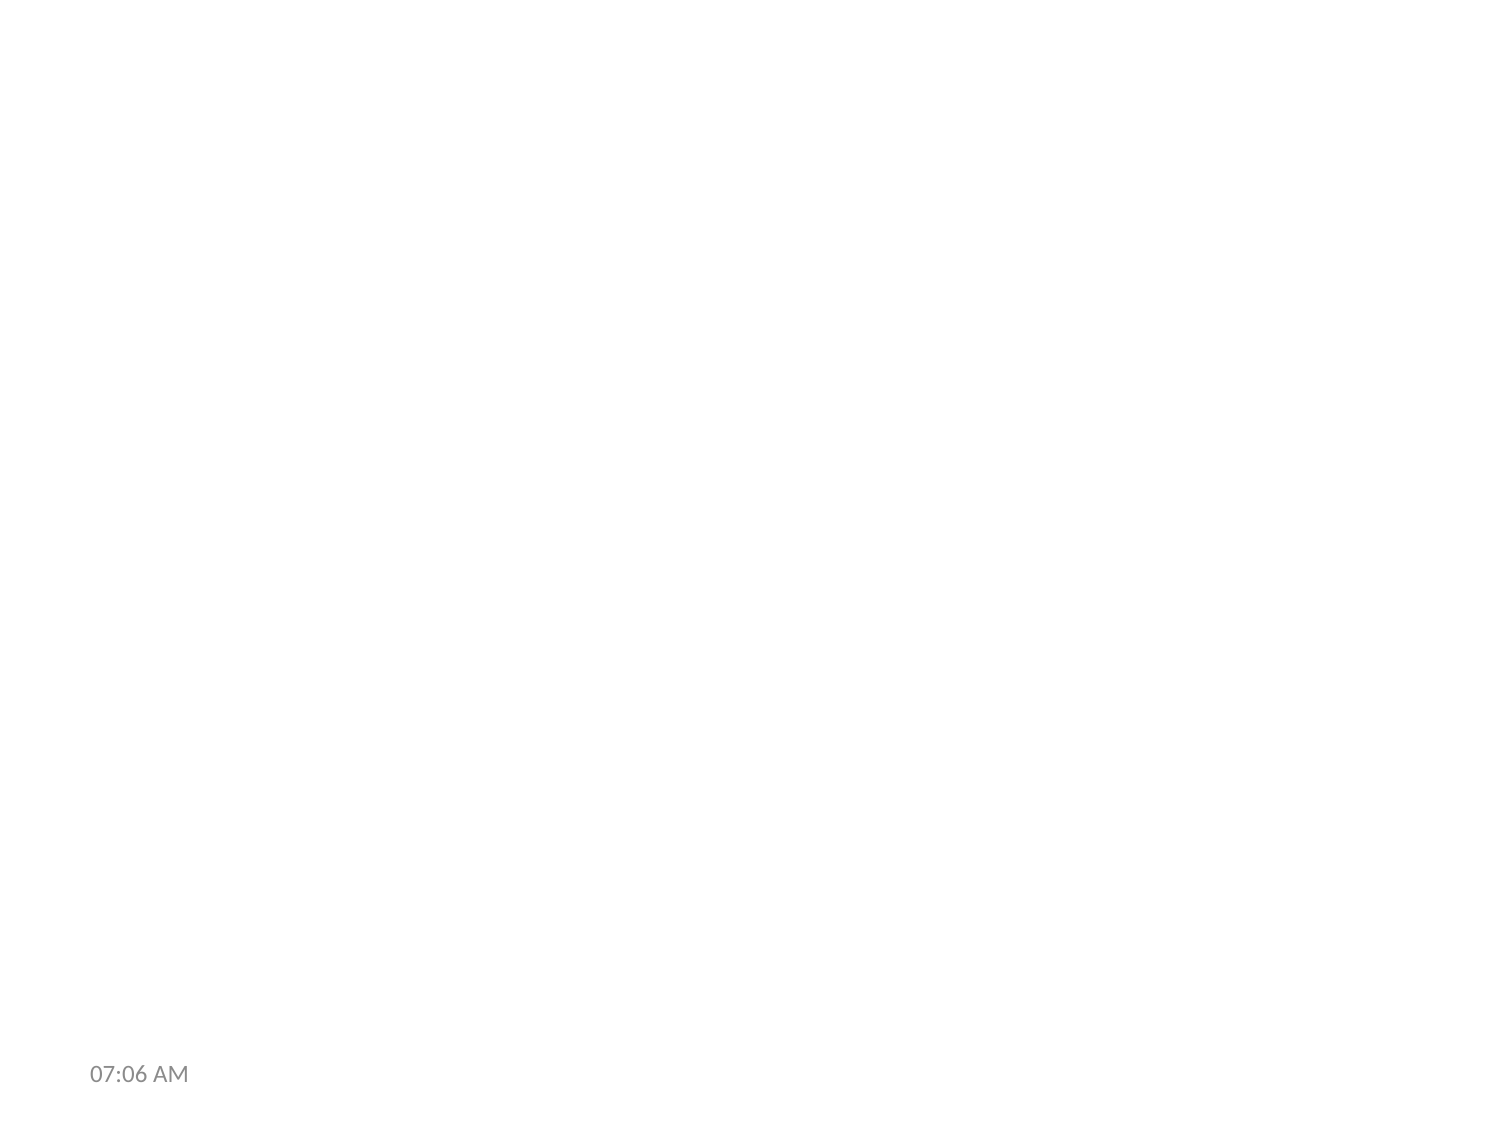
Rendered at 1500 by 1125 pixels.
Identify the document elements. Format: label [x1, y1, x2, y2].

slide_number [75, 1042, 425, 1103]
